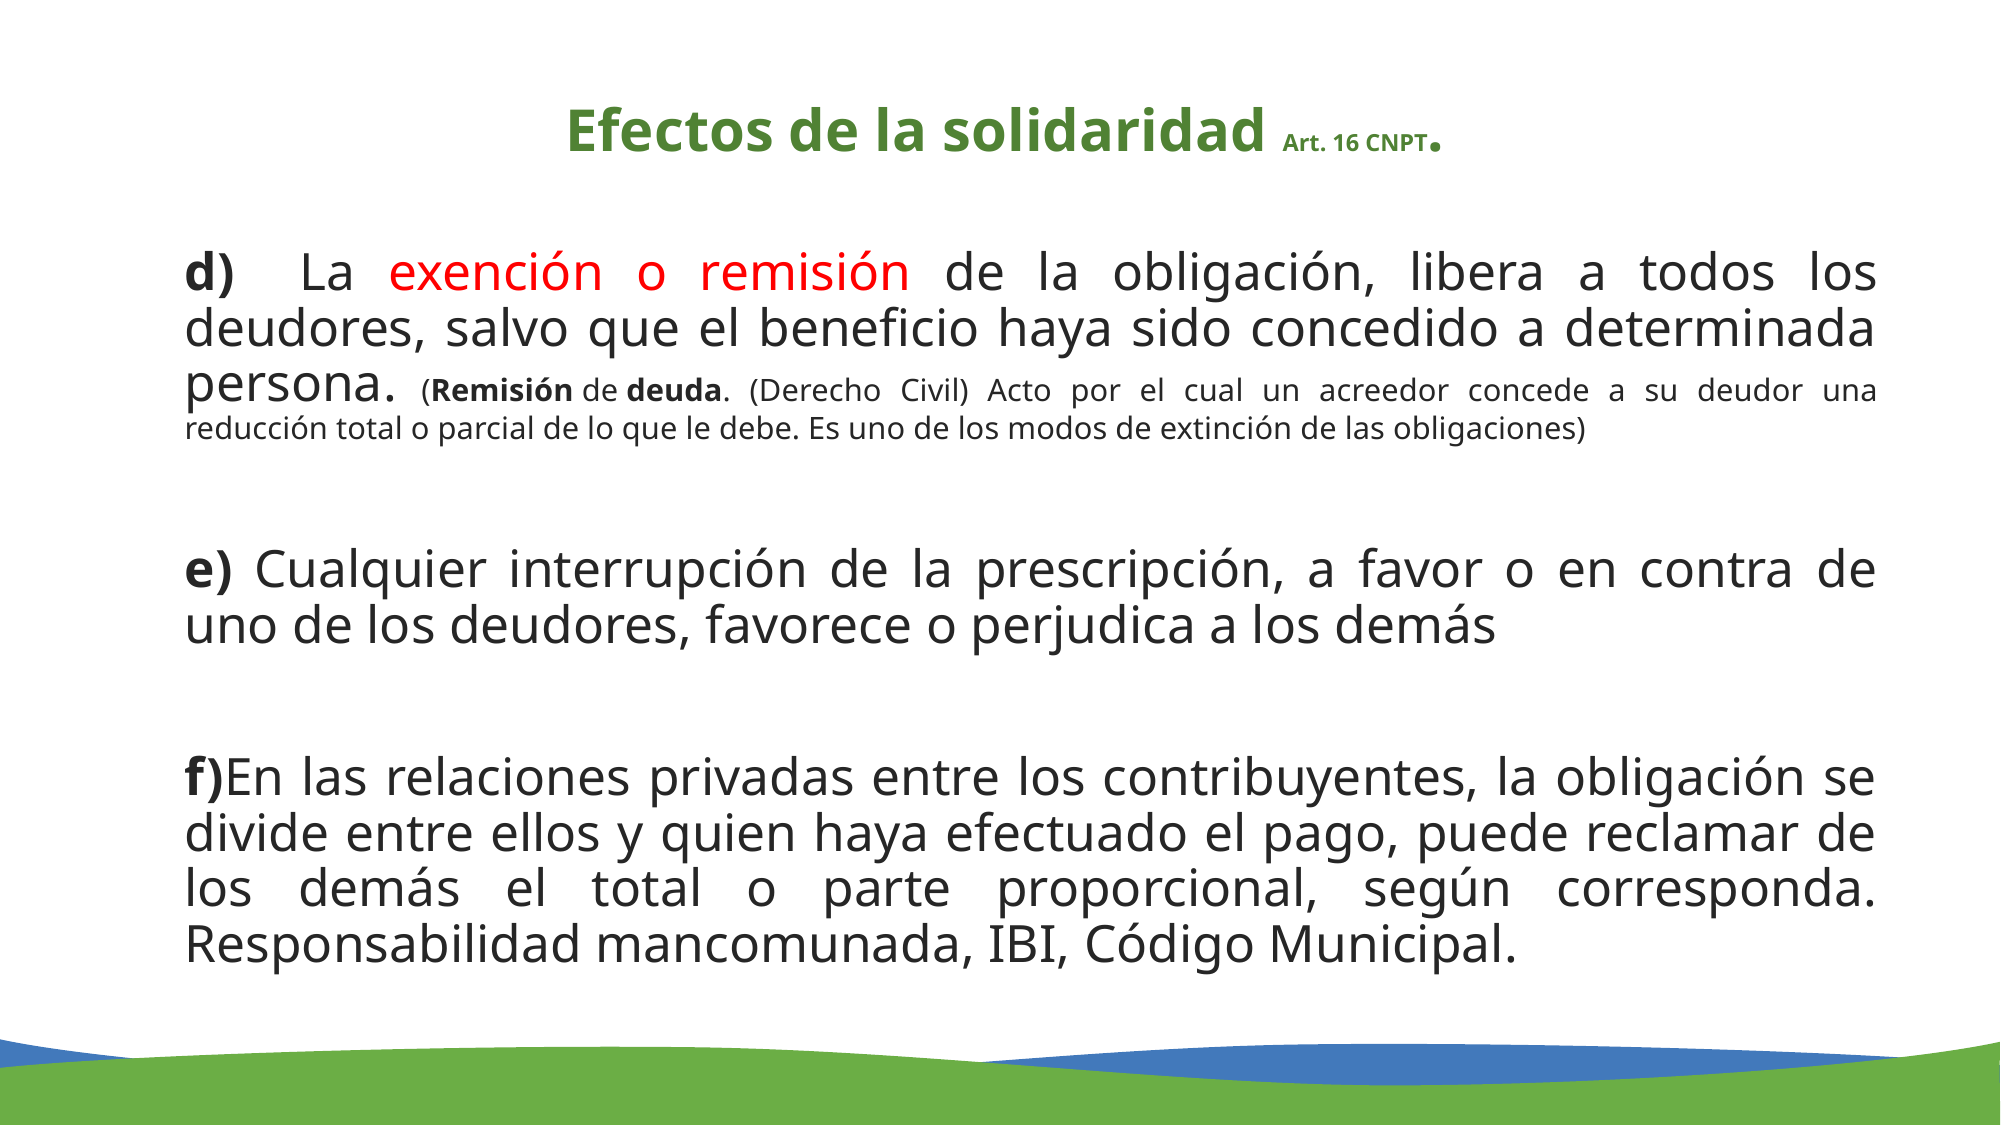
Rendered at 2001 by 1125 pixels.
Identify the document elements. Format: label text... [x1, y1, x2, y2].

text_box d) La exención o remisión de la obligación, libera a todos los deudores, salvo que el beneficio haya sido concedido a determinada persona. (Remisión de deuda. (Derecho Civil) Acto por el cual un acreedor concede a su deudor una reducción total o parcial de lo que le debe. Es uno de los modos de extinción de las obligaciones) e) Cualquier interrupción de la prescripción, a favor o en contra de uno de los deudores, favorece o perjudica a los demás f)En las relaciones privadas entre los contribuyentes, la obligación se divide entre ellos y quien haya efectuado el pago, puede reclamar de los demás el total o parte proporcional, según corresponda. Responsabilidad mancomunada, IBI, Código Municipal. [169, 238, 1895, 985]
title Efectos de la solidaridad Art. 16 CNPT. [550, 86, 1461, 180]
